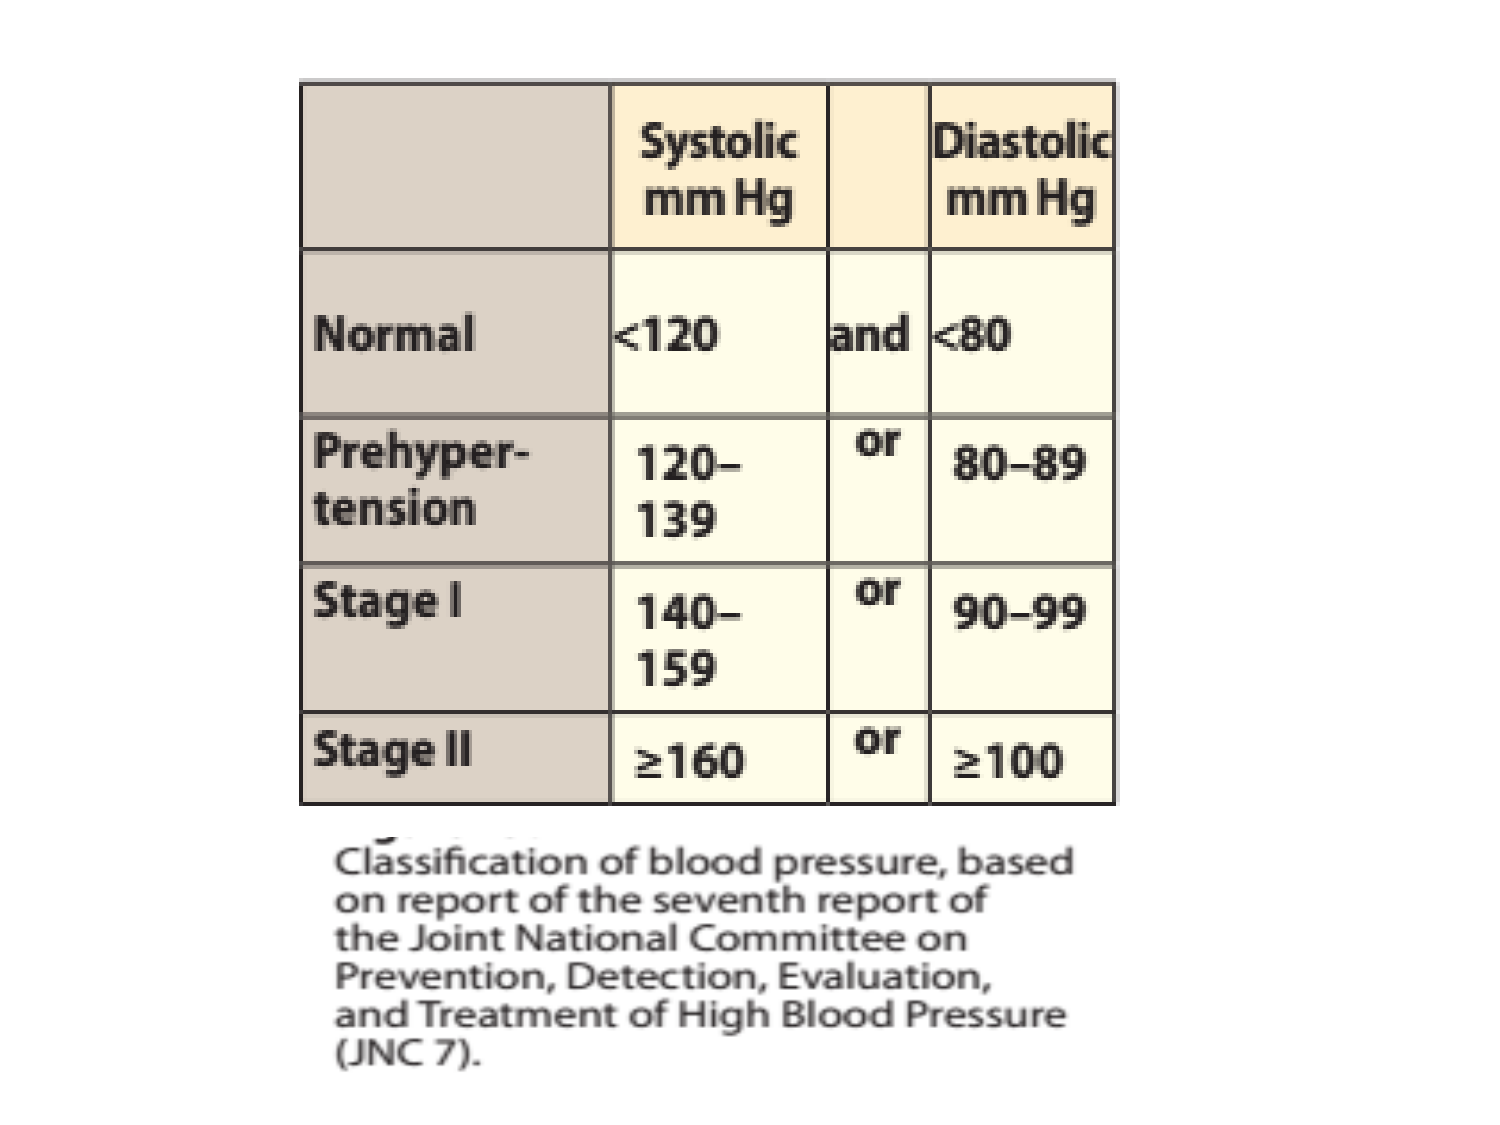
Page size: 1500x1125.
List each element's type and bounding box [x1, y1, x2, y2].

picture [280, 62, 1139, 815]
picture [324, 837, 1095, 1076]
